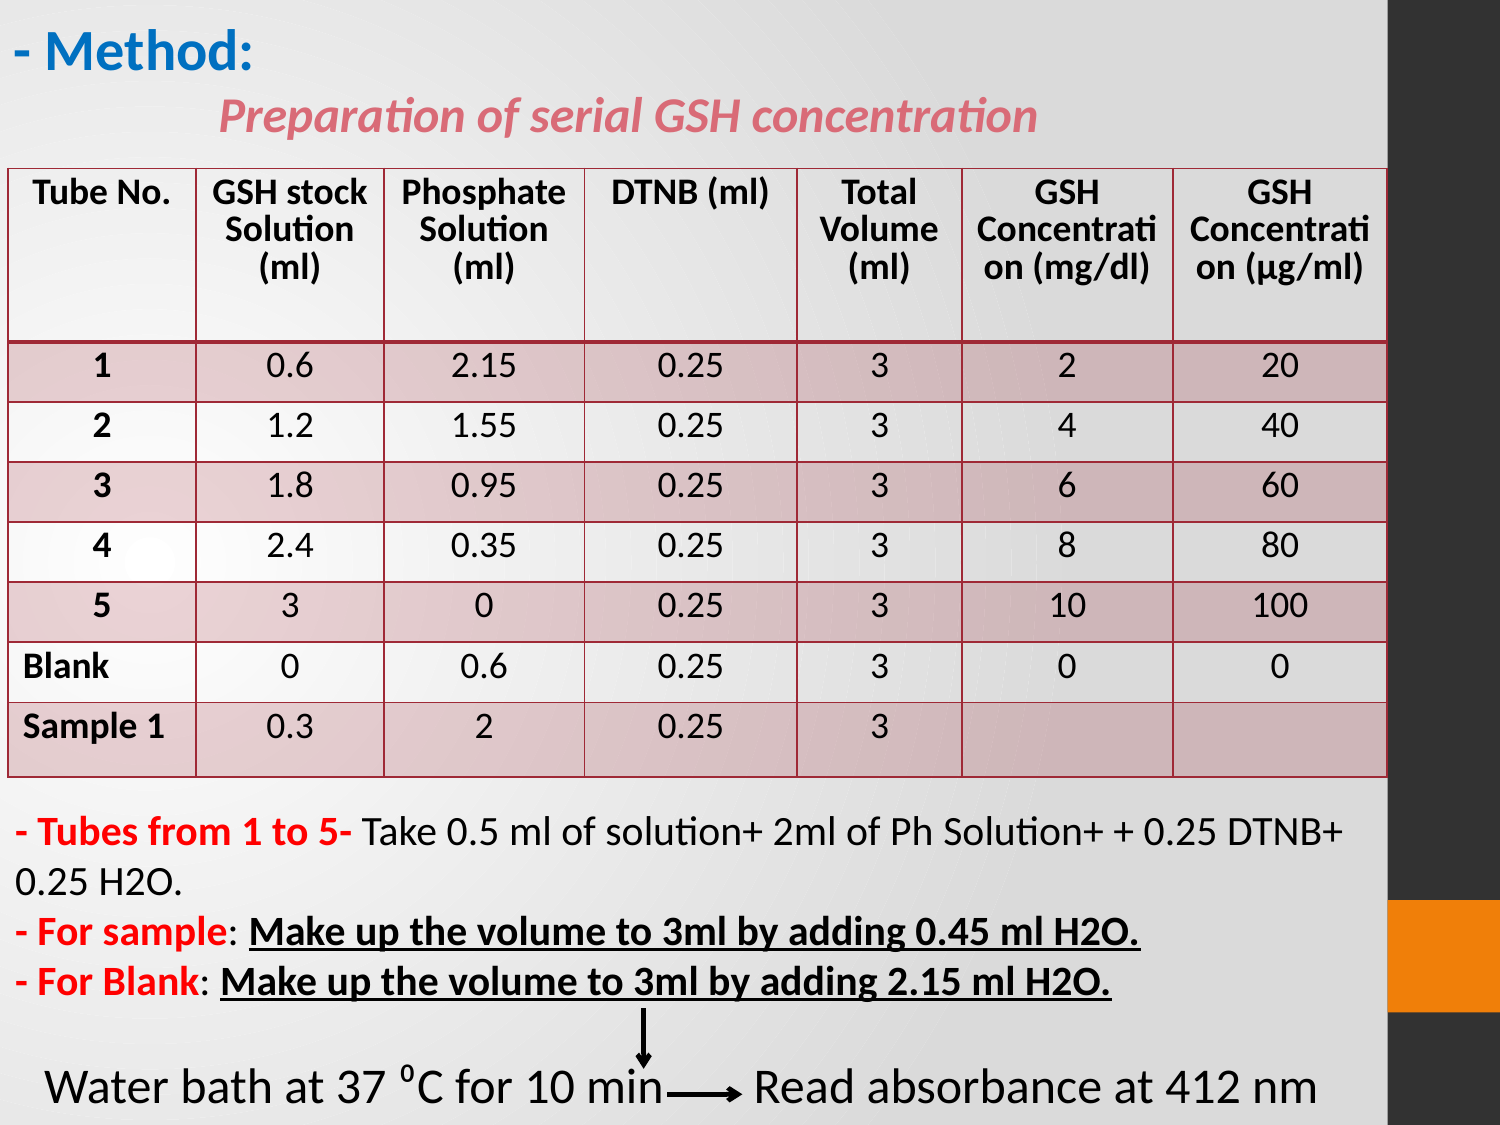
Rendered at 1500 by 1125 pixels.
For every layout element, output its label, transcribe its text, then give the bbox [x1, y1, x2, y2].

table_cell [1174, 703, 1386, 776]
table_cell 1.55 [385, 403, 584, 461]
table_cell 0.25 [585, 403, 796, 461]
table_cell 2.15 [385, 344, 584, 401]
table_header GSH stock Solution (ml) [197, 169, 383, 340]
table_cell 1 [9, 344, 195, 401]
table_cell 0.25 [585, 583, 796, 641]
table_cell 0 [963, 643, 1172, 702]
table_cell 0.25 [585, 703, 796, 776]
table_cell 0.6 [385, 643, 584, 702]
table_cell 4 [963, 403, 1172, 461]
table_cell 10 [963, 583, 1172, 641]
table_cell 80 [1174, 523, 1386, 581]
table_cell 2 [385, 703, 584, 776]
table_cell 0.6 [197, 344, 383, 401]
table_header GSH Concentration (mg/dl) [963, 169, 1172, 340]
table_cell 0.95 [385, 463, 584, 521]
table_cell 60 [1174, 463, 1386, 521]
table_cell 3 [798, 403, 961, 461]
table_cell 5 [9, 583, 195, 641]
table_cell Blank [9, 643, 195, 702]
table_cell 0 [385, 583, 584, 641]
table_cell 0.25 [585, 463, 796, 521]
table_header DTNB (ml) [585, 169, 796, 340]
table_header Total Volume (ml) [798, 169, 961, 340]
table_cell 0.25 [585, 643, 796, 702]
table_cell 3 [197, 583, 383, 641]
text_box - Tubes from 1 to 5- Take 0.5 ml of solution+ 2ml of Ph Solution+ + 0.25 DTNB+ 0.25 H2O. - For sample: Make up the volume to 3ml by adding 0.45 ml H2O. - For Blank: Make up the volume to 3ml by adding 2.15 ml H2O. [0, 796, 1414, 1062]
table_cell 0 [1174, 643, 1386, 702]
table_cell 0.35 [385, 523, 584, 581]
table_cell 8 [963, 523, 1172, 581]
table_header GSH Concentration (μg/ml) [1174, 169, 1386, 340]
table_cell [963, 703, 1172, 776]
table_cell 0.3 [197, 703, 383, 776]
table_cell 0.25 [585, 523, 796, 581]
table_cell 3 [798, 643, 961, 702]
table_cell 1.8 [197, 463, 383, 521]
table_cell 6 [963, 463, 1172, 521]
table_cell 3 [798, 463, 961, 521]
table_cell 3 [798, 583, 961, 641]
table_cell 3 [798, 523, 961, 581]
table_cell 40 [1174, 403, 1386, 461]
table_cell 3 [798, 703, 961, 776]
table_header Tube No. [9, 169, 195, 340]
text_box Preparation of serial GSH concentration [203, 75, 1206, 151]
table_cell 3 [798, 344, 961, 401]
table_cell 2.4 [197, 523, 383, 581]
table_cell 20 [1174, 344, 1386, 401]
text_box - Method: [0, 5, 270, 90]
table_cell 0 [197, 643, 383, 702]
table_cell Sample 1 [9, 703, 195, 776]
table_cell 4 [9, 523, 195, 581]
table_cell 2 [963, 344, 1172, 401]
table_cell 100 [1174, 583, 1386, 641]
table_cell 2 [9, 403, 195, 461]
table_cell 1.2 [197, 403, 383, 461]
table_cell 0.25 [585, 344, 796, 401]
text_box Water bath at 37 ⁰C for 10 min Read absorbance at 412 nm [29, 1045, 1500, 1121]
table_cell 3 [9, 463, 195, 521]
table_header Phosphate Solution (ml) [385, 169, 584, 340]
